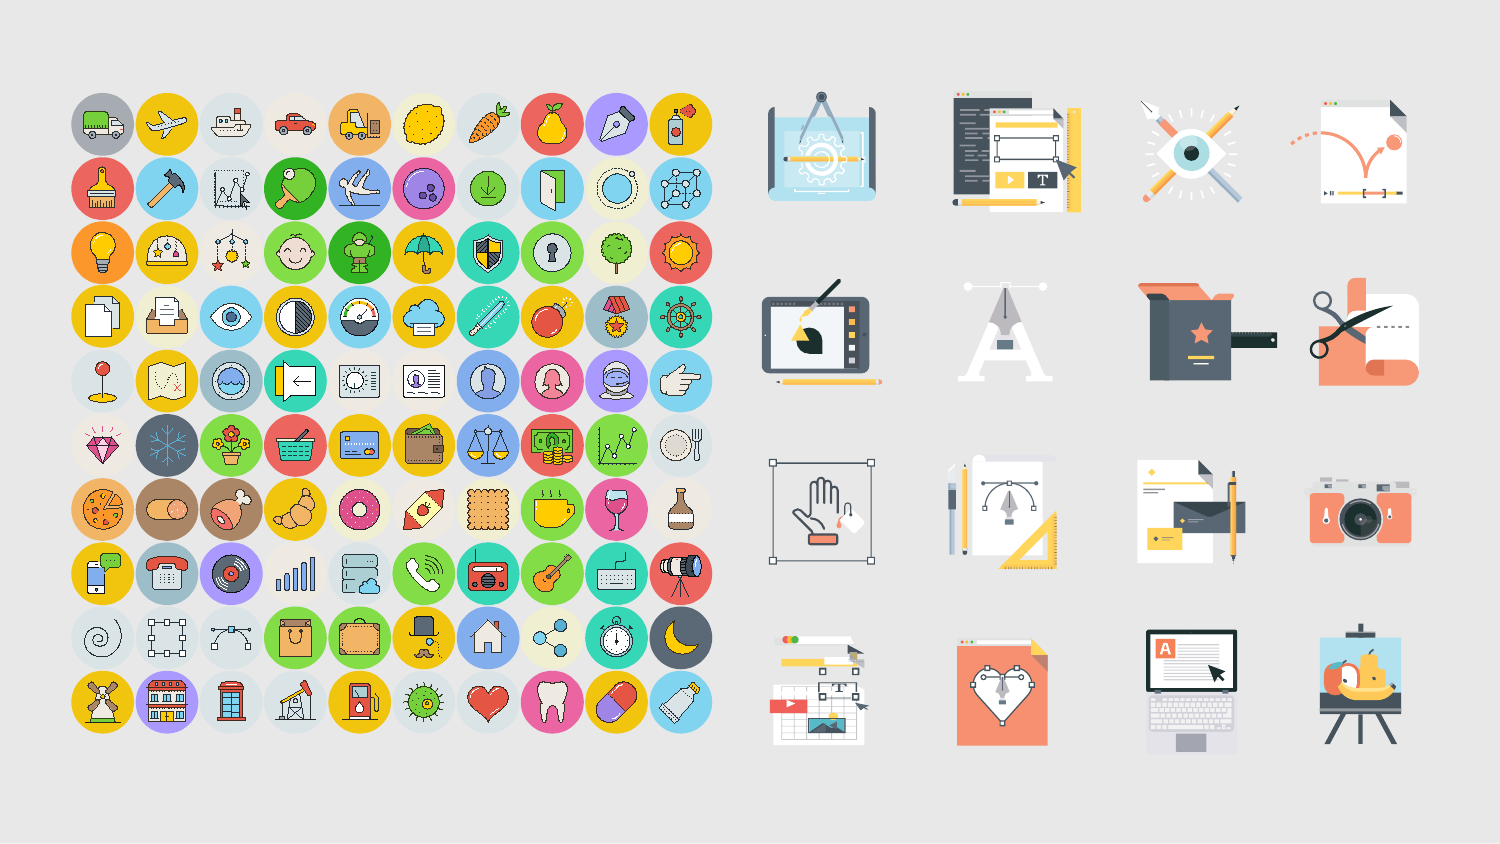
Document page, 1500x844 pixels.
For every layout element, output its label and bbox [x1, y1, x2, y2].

text_box [417, 235, 431, 255]
text_box [281, 512, 297, 529]
text_box [71, 284, 135, 348]
text_box [364, 448, 375, 455]
text_box [682, 180, 690, 188]
text_box [484, 427, 492, 435]
text_box [761, 278, 883, 385]
text_box [146, 309, 155, 319]
text_box [217, 367, 245, 395]
text_box [108, 494, 123, 506]
text_box [609, 490, 614, 498]
text_box [83, 128, 109, 135]
text_box [668, 119, 683, 145]
text_box [71, 157, 135, 221]
text_box [476, 252, 488, 269]
text_box [153, 247, 163, 258]
text_box [83, 111, 109, 128]
text_box [343, 232, 376, 274]
text_box [419, 192, 427, 199]
text_box [146, 319, 188, 334]
text_box [146, 499, 175, 520]
text_box [403, 168, 445, 209]
text_box [456, 414, 520, 477]
text_box [216, 116, 246, 127]
text_box [585, 478, 648, 541]
text_box [456, 349, 520, 413]
text_box [540, 170, 565, 211]
text_box [665, 434, 687, 456]
text_box [534, 363, 570, 399]
text_box [392, 414, 456, 477]
text_box [470, 171, 506, 206]
text_box [1137, 282, 1278, 381]
text_box [470, 363, 506, 393]
text_box [109, 117, 124, 135]
text_box [71, 92, 135, 156]
text_box [264, 414, 327, 477]
text_box [211, 489, 252, 529]
text_box [264, 349, 327, 413]
text_box [199, 285, 263, 349]
text_box [689, 104, 696, 118]
text_box [1319, 623, 1402, 745]
text_box [264, 285, 327, 349]
text_box [1302, 477, 1419, 547]
text_box [769, 635, 870, 746]
text_box [435, 310, 445, 320]
text_box [537, 112, 567, 144]
text_box [135, 92, 199, 156]
text_box [585, 285, 648, 349]
text_box [552, 303, 566, 318]
text_box [456, 157, 520, 221]
text_box [328, 414, 392, 477]
text_box [346, 372, 364, 389]
text_box [88, 131, 96, 139]
text_box [672, 189, 680, 197]
text_box [234, 114, 241, 121]
text_box [569, 602, 750, 782]
text_box [71, 221, 135, 284]
text_box [94, 296, 120, 329]
text_box [135, 349, 199, 413]
text_box [615, 500, 628, 531]
text_box [212, 362, 250, 400]
text_box [161, 129, 172, 139]
text_box [1290, 99, 1407, 204]
text_box [223, 456, 239, 465]
text_box [493, 433, 509, 451]
text_box [146, 111, 187, 131]
text_box [199, 221, 263, 285]
text_box [275, 366, 283, 396]
text_box [671, 243, 681, 253]
text_box [667, 303, 694, 331]
text_box [520, 221, 584, 285]
text_box [649, 478, 713, 541]
text_box [328, 221, 392, 285]
text_box [290, 504, 312, 526]
text_box [429, 193, 437, 202]
text_box [649, 157, 713, 221]
text_box [649, 542, 713, 734]
text_box [339, 365, 380, 398]
text_box [279, 301, 295, 334]
text_box [405, 431, 443, 464]
text_box [476, 238, 488, 252]
text_box [694, 442, 700, 461]
text_box [164, 243, 171, 250]
text_box [469, 112, 500, 143]
text_box [222, 452, 241, 456]
text_box [339, 169, 380, 205]
text_box [283, 168, 295, 180]
text_box [533, 233, 572, 272]
text_box [403, 310, 412, 320]
text_box [88, 361, 117, 403]
text_box [434, 445, 444, 452]
text_box [520, 157, 584, 221]
text_box [295, 301, 312, 334]
text_box [148, 362, 186, 400]
text_box [328, 542, 584, 734]
text_box [478, 301, 505, 327]
text_box [660, 429, 692, 461]
text_box [767, 91, 876, 201]
text_box [612, 490, 628, 499]
text_box [660, 375, 686, 396]
text_box [531, 429, 573, 466]
text_box [520, 349, 584, 413]
text_box [392, 478, 456, 541]
text_box [676, 311, 686, 322]
text_box [541, 369, 564, 395]
text_box [278, 441, 314, 461]
text_box [392, 349, 456, 413]
text_box [275, 184, 299, 209]
text_box [211, 508, 233, 529]
text_box [475, 366, 501, 394]
text_box [71, 478, 135, 541]
text_box [404, 235, 423, 255]
text_box [350, 112, 365, 128]
text_box [340, 431, 379, 459]
text_box [135, 157, 199, 221]
text_box [668, 488, 694, 530]
text_box [135, 478, 199, 541]
text_box [467, 451, 484, 460]
text_box [279, 237, 312, 253]
text_box [328, 478, 392, 541]
text_box [481, 187, 495, 195]
text_box [222, 425, 240, 442]
text_box [468, 433, 484, 451]
text_box [456, 285, 520, 349]
text_box [547, 243, 558, 262]
text_box [199, 92, 263, 156]
text_box [649, 414, 713, 477]
text_box [340, 297, 379, 337]
text_box [679, 385, 689, 391]
text_box [585, 92, 648, 156]
text_box [666, 364, 701, 380]
text_box [680, 104, 689, 118]
text_box [279, 256, 312, 270]
text_box [956, 638, 1048, 746]
text_box [598, 427, 637, 466]
text_box [467, 489, 509, 530]
text_box [422, 265, 431, 274]
text_box [276, 438, 296, 442]
text_box [682, 201, 690, 209]
text_box [469, 323, 481, 336]
text_box [281, 168, 316, 203]
text_box [339, 489, 380, 530]
text_box [427, 184, 435, 192]
text_box [135, 414, 199, 477]
text_box [661, 180, 669, 188]
text_box [492, 451, 509, 460]
text_box [328, 92, 392, 156]
text_box [199, 157, 263, 221]
text_box [241, 259, 250, 268]
text_box [403, 299, 445, 328]
text_box [693, 169, 701, 177]
text_box [71, 414, 135, 477]
text_box [0, 0, 1500, 844]
text_box [84, 425, 121, 464]
text_box [89, 166, 115, 190]
text_box [670, 115, 682, 119]
text_box [298, 495, 315, 511]
text_box [585, 349, 648, 413]
text_box [605, 499, 616, 531]
text_box [649, 349, 713, 413]
text_box [585, 542, 648, 734]
text_box [427, 236, 443, 255]
text_box [71, 349, 135, 409]
text_box [415, 428, 433, 434]
text_box [199, 414, 263, 477]
text_box [211, 124, 251, 137]
text_box [303, 126, 312, 135]
text_box [345, 132, 353, 140]
text_box [692, 429, 702, 442]
text_box [520, 285, 584, 349]
text_box [488, 238, 501, 253]
text_box [213, 171, 250, 208]
text_box [228, 431, 235, 438]
text_box [199, 349, 263, 413]
text_box [405, 428, 419, 434]
text_box [370, 120, 380, 134]
text_box [473, 234, 503, 273]
text_box [328, 285, 392, 341]
text_box [155, 297, 179, 317]
text_box [199, 478, 263, 541]
text_box [601, 233, 632, 264]
text_box [520, 414, 584, 465]
text_box [167, 499, 188, 520]
text_box [456, 221, 520, 285]
text_box [392, 221, 456, 285]
text_box [264, 157, 327, 221]
text_box [279, 126, 288, 135]
text_box [92, 507, 99, 514]
text_box [264, 92, 327, 156]
text_box [210, 303, 252, 331]
text_box [343, 344, 376, 349]
text_box [283, 360, 316, 402]
text_box [264, 221, 327, 285]
text_box [619, 106, 635, 122]
text_box [83, 489, 123, 530]
text_box [147, 182, 173, 208]
text_box [218, 381, 244, 385]
text_box [220, 233, 244, 241]
text_box [768, 458, 876, 566]
text_box [146, 261, 188, 266]
text_box [71, 542, 263, 734]
text_box [649, 92, 713, 156]
text_box [302, 488, 311, 496]
text_box [403, 489, 445, 530]
text_box [488, 253, 501, 269]
text_box [212, 438, 224, 450]
text_box [612, 514, 621, 531]
text_box [693, 189, 701, 197]
text_box [328, 349, 392, 413]
text_box [403, 104, 445, 145]
text_box [662, 233, 700, 272]
text_box [403, 365, 445, 398]
text_box [225, 249, 239, 263]
text_box [293, 429, 309, 442]
text_box [661, 201, 669, 209]
text_box [957, 281, 1053, 382]
text_box [217, 516, 225, 524]
text_box [456, 92, 520, 156]
text_box [535, 309, 548, 321]
text_box [602, 173, 632, 204]
text_box [674, 379, 687, 384]
text_box [89, 197, 115, 208]
text_box [569, 61, 750, 242]
text_box [340, 109, 368, 135]
text_box [112, 131, 120, 139]
text_box [392, 157, 456, 221]
text_box [275, 113, 316, 131]
text_box [407, 370, 425, 388]
text_box [358, 132, 366, 140]
text_box [234, 108, 241, 114]
text_box [671, 127, 681, 137]
text_box [212, 259, 224, 271]
text_box [1140, 100, 1243, 203]
text_box [289, 258, 302, 264]
text_box [164, 169, 185, 193]
text_box [85, 304, 112, 337]
text_box [155, 317, 179, 325]
text_box [599, 111, 630, 142]
text_box [238, 438, 250, 450]
text_box [520, 478, 584, 541]
text_box [1137, 459, 1246, 564]
text_box [147, 235, 187, 261]
text_box [276, 298, 315, 336]
text_box [410, 423, 437, 434]
text_box [413, 324, 435, 336]
text_box [328, 157, 392, 221]
text_box [543, 173, 555, 198]
text_box [535, 472, 569, 477]
text_box [135, 221, 199, 285]
text_box [112, 296, 120, 304]
text_box [87, 190, 116, 197]
text_box [672, 169, 680, 177]
text_box [669, 240, 693, 265]
text_box [179, 309, 188, 319]
text_box [585, 221, 648, 285]
text_box [392, 285, 456, 349]
text_box [300, 438, 315, 442]
text_box [135, 285, 199, 349]
text_box [680, 379, 692, 385]
text_box [456, 478, 520, 541]
text_box [599, 361, 634, 400]
text_box [520, 92, 584, 156]
text_box [585, 414, 648, 470]
text_box [952, 90, 1081, 213]
text_box [1308, 277, 1420, 386]
text_box [408, 171, 424, 181]
text_box [531, 306, 563, 338]
text_box [948, 454, 1057, 570]
text_box [546, 103, 563, 111]
text_box [417, 504, 429, 516]
text_box [264, 478, 327, 541]
text_box [610, 501, 618, 514]
text_box [496, 102, 510, 117]
text_box [475, 394, 501, 399]
text_box [1145, 629, 1238, 755]
text_box [264, 542, 327, 734]
text_box [649, 221, 713, 285]
text_box [603, 296, 631, 338]
text_box [367, 113, 379, 138]
text_box [273, 516, 282, 525]
text_box [597, 470, 636, 477]
text_box [585, 157, 649, 221]
text_box [534, 499, 575, 528]
text_box [89, 232, 116, 274]
text_box [210, 510, 232, 530]
text_box [649, 285, 713, 349]
text_box [392, 92, 456, 156]
